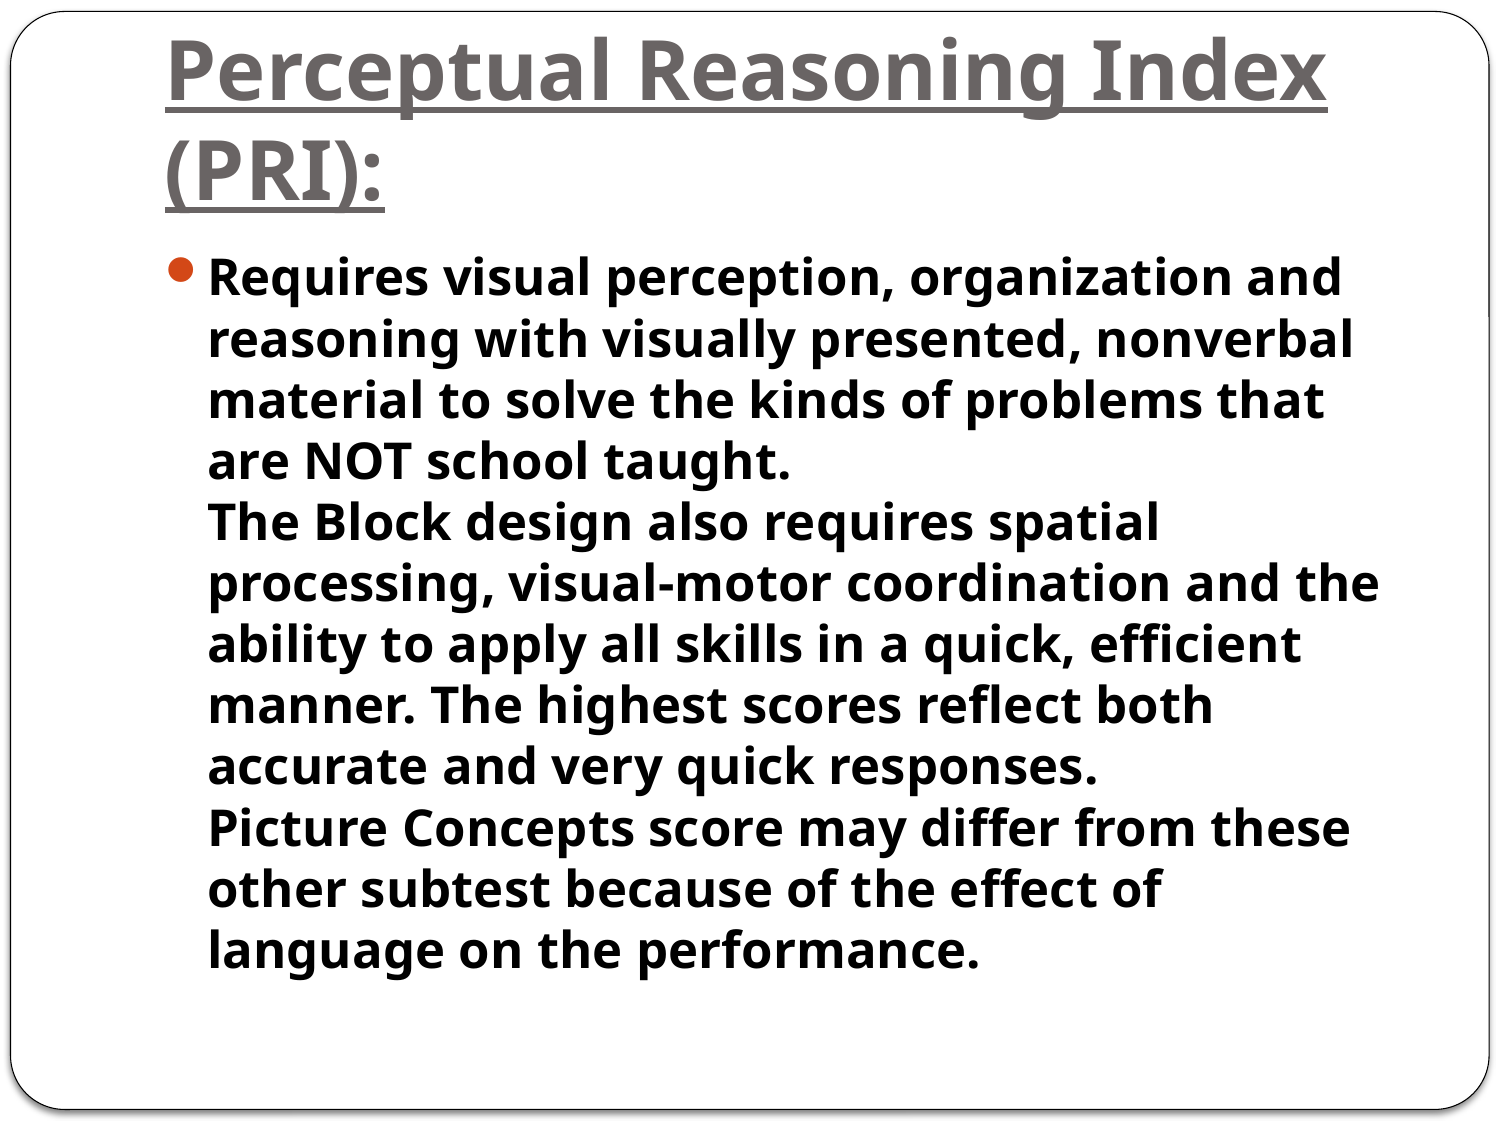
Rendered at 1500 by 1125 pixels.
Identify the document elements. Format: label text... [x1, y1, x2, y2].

title Perceptual Reasoning Index (PRI): [150, 45, 1425, 233]
list Requires visual perception, organization and reasoning with visually presented, nonverbal material to solve the kinds of problems that are NOT school taught. The Block design also requires spatial processing, visual-motor coordination and the ability to apply all skills in a quick, efficient manner. The highest scores reflect both accurate and very quick responses. Picture Concepts score may differ from these other subtest because of the effect of language on the performance. [150, 237, 1425, 988]
